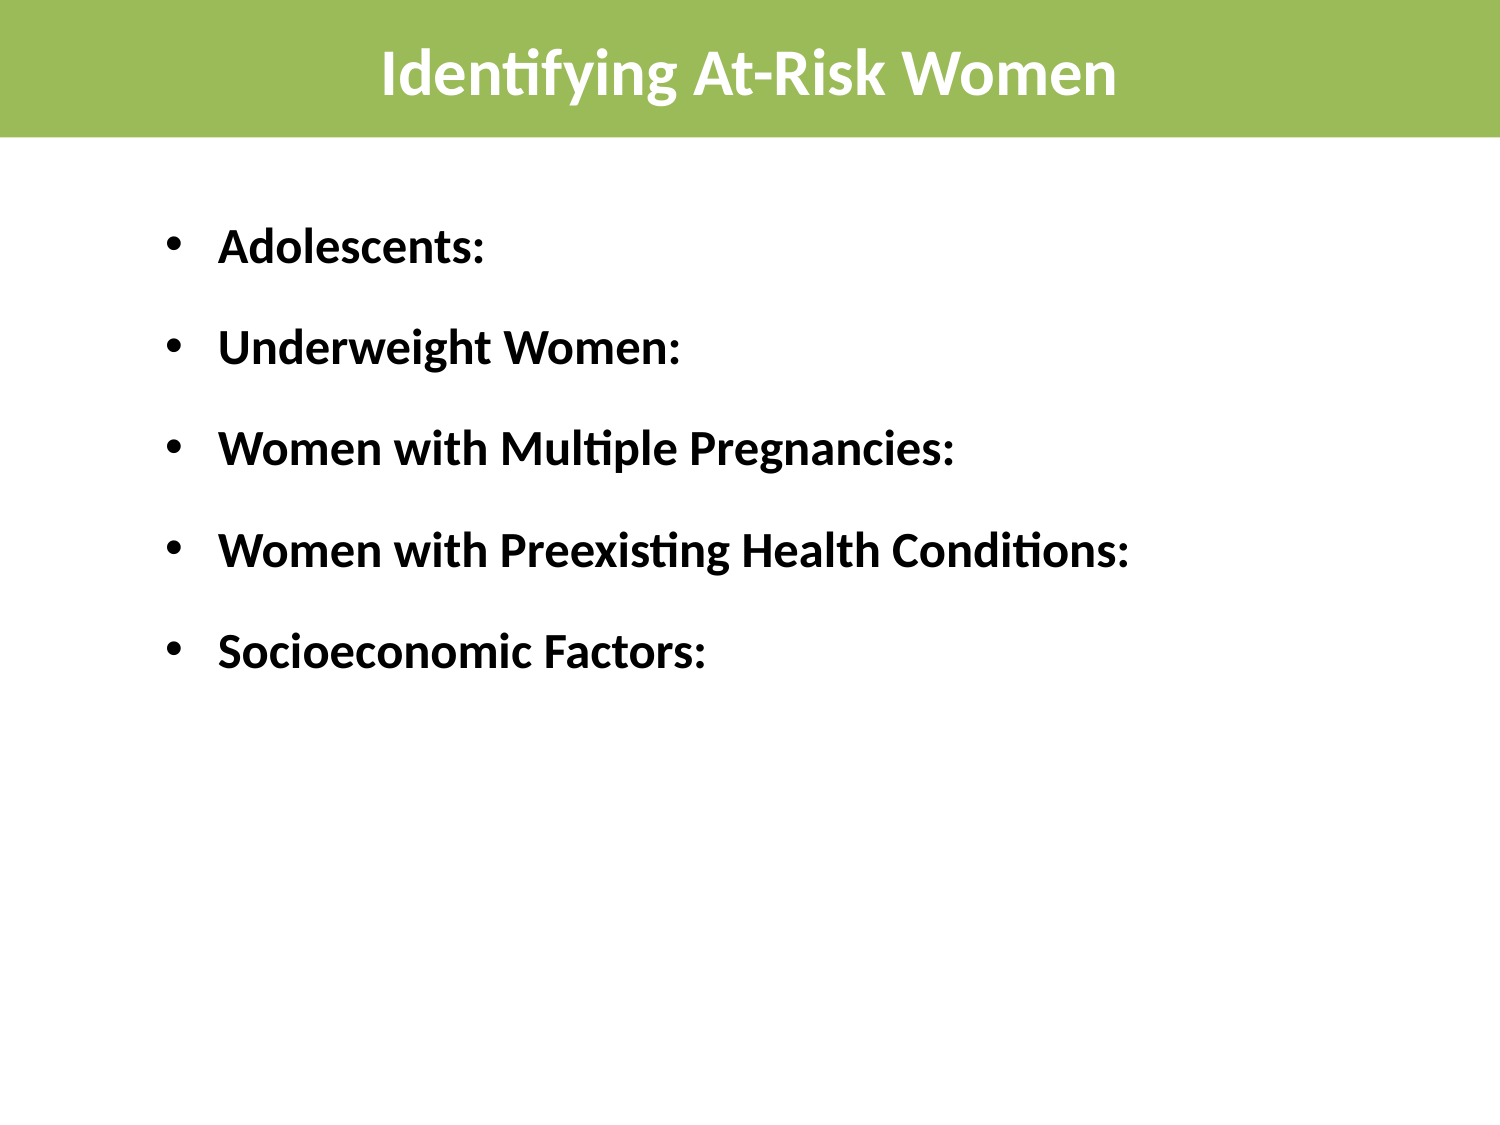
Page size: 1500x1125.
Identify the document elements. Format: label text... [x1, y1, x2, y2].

text_box Identifying At-Risk Women [0, 0, 1500, 138]
list Adolescents: Underweight Women: Women with Multiple Pregnancies: Women with Preexisting Health Conditions: Socioeconomic Factors: [150, 174, 1338, 838]
